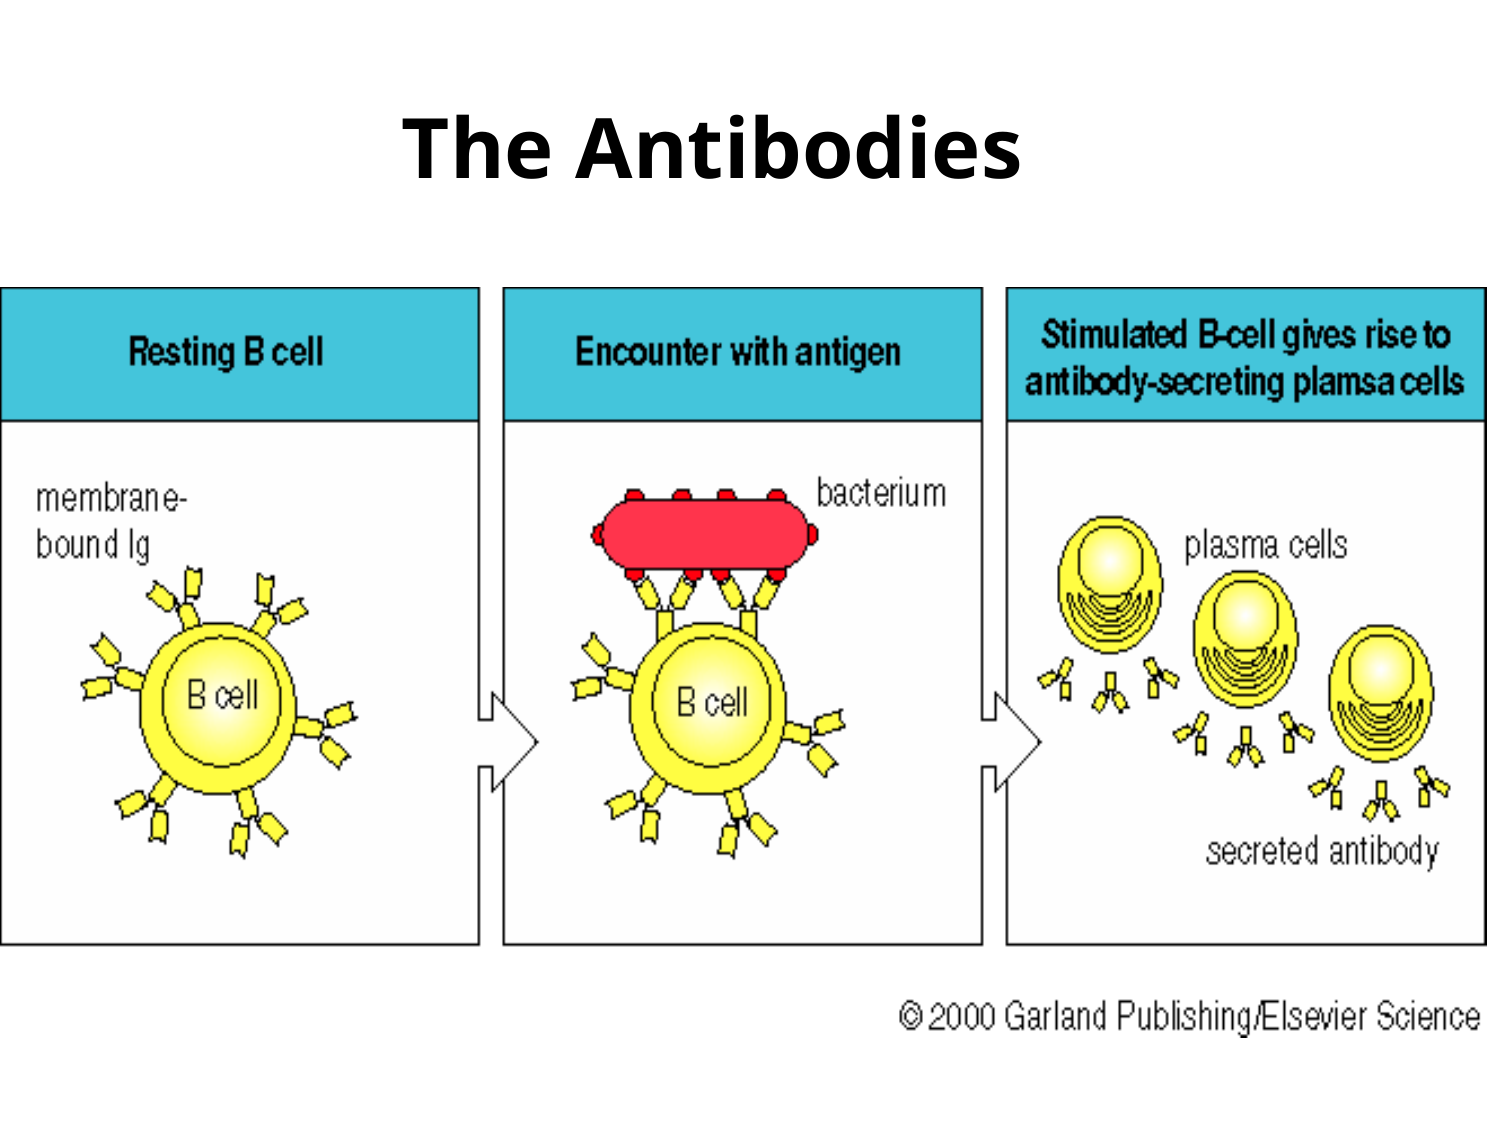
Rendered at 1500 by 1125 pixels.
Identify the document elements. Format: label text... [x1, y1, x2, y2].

picture [0, 287, 1487, 1038]
text_box The Antibodies [74, 87, 1350, 275]
